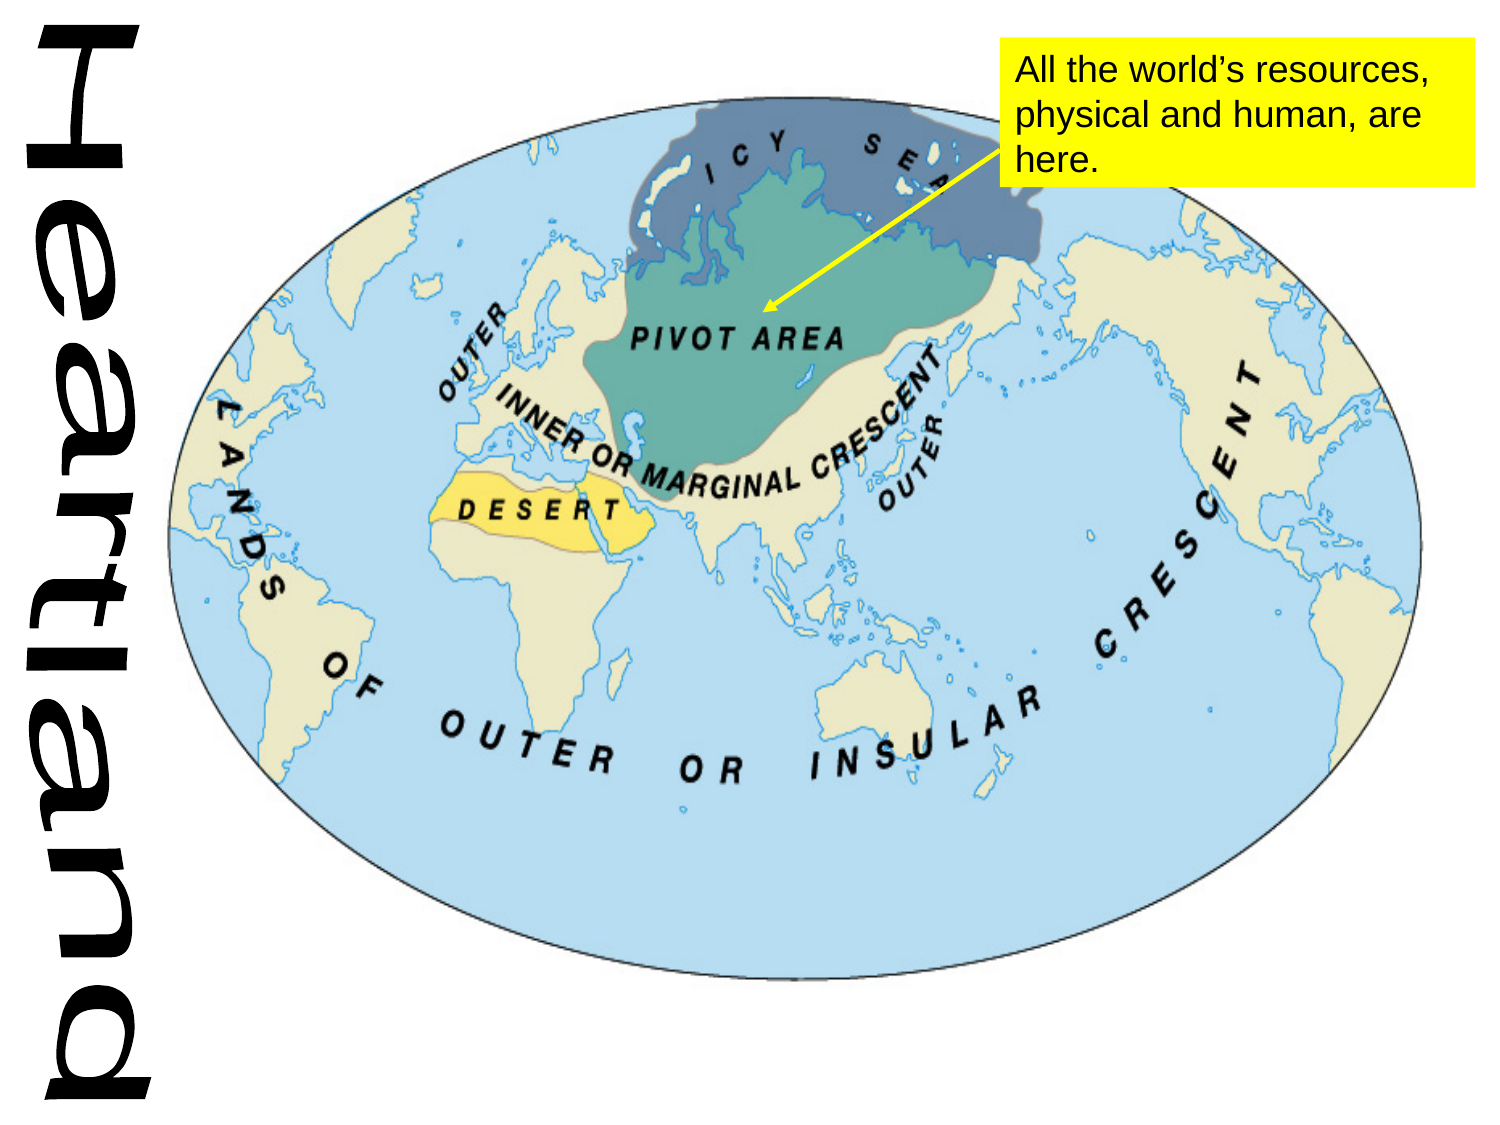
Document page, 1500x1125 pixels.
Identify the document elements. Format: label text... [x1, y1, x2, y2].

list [149, 87, 1438, 990]
text_box All the world’s resources, physical and human, are here. [999, 37, 1475, 188]
